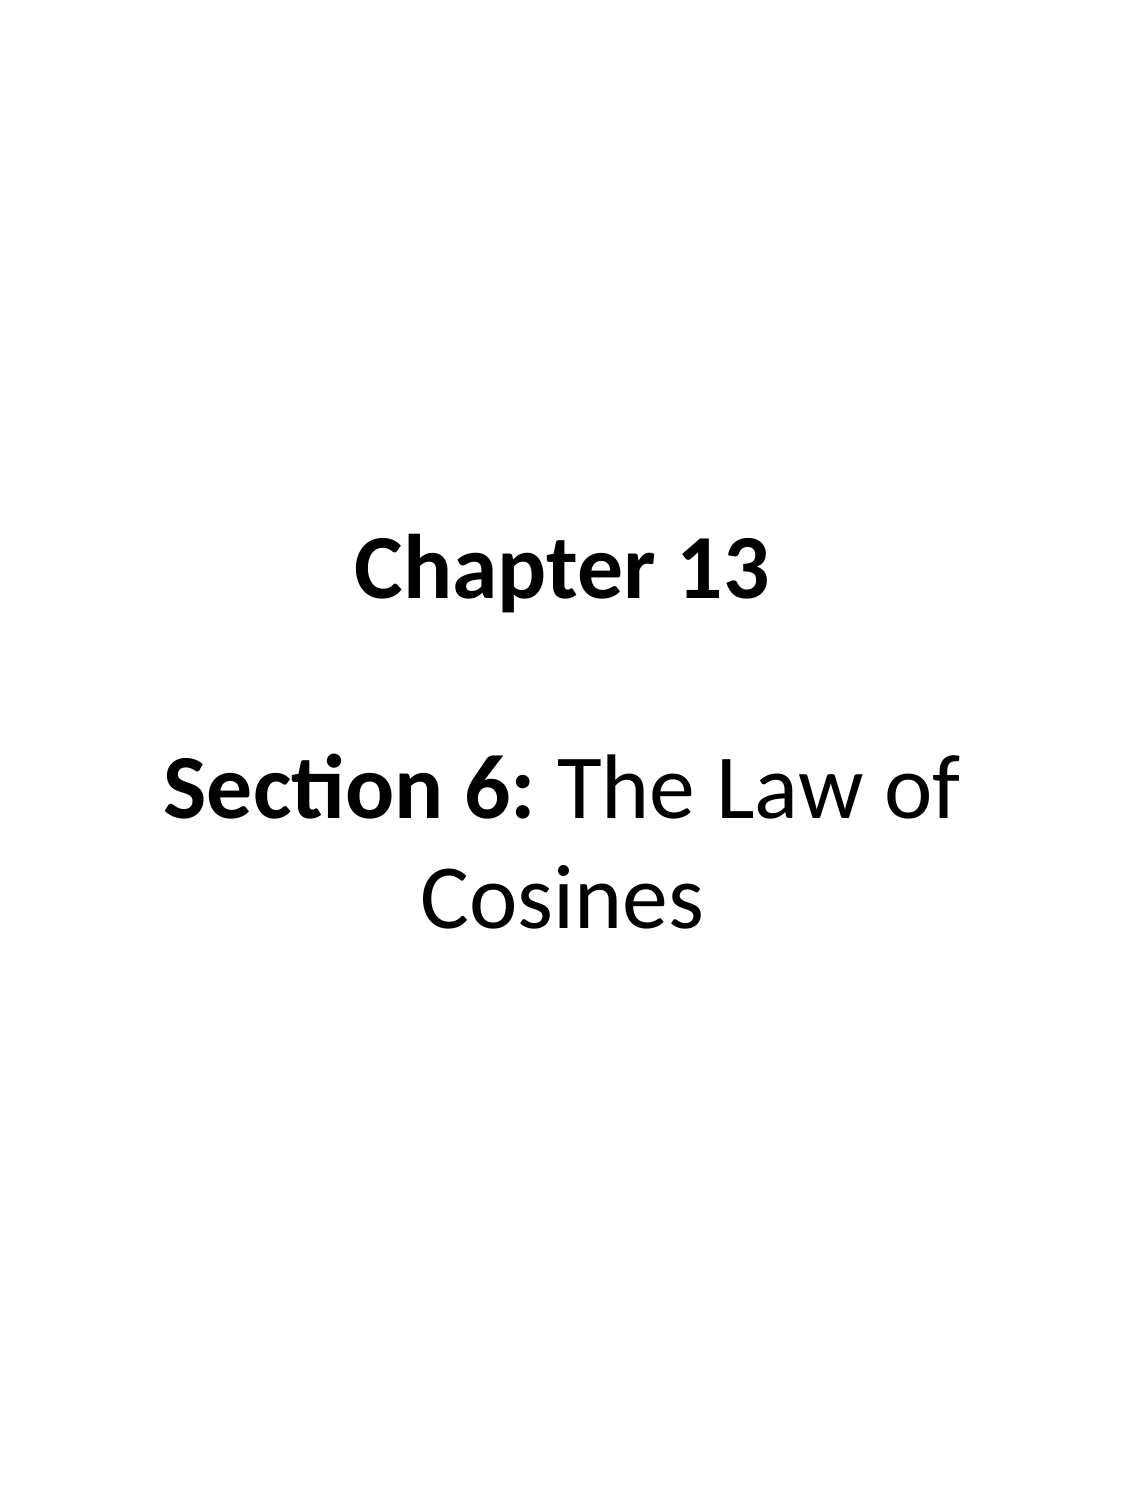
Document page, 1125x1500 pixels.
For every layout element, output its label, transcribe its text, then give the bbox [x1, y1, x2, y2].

title Chapter 13 Section 6: The Law of Cosines [84, 465, 1041, 988]
